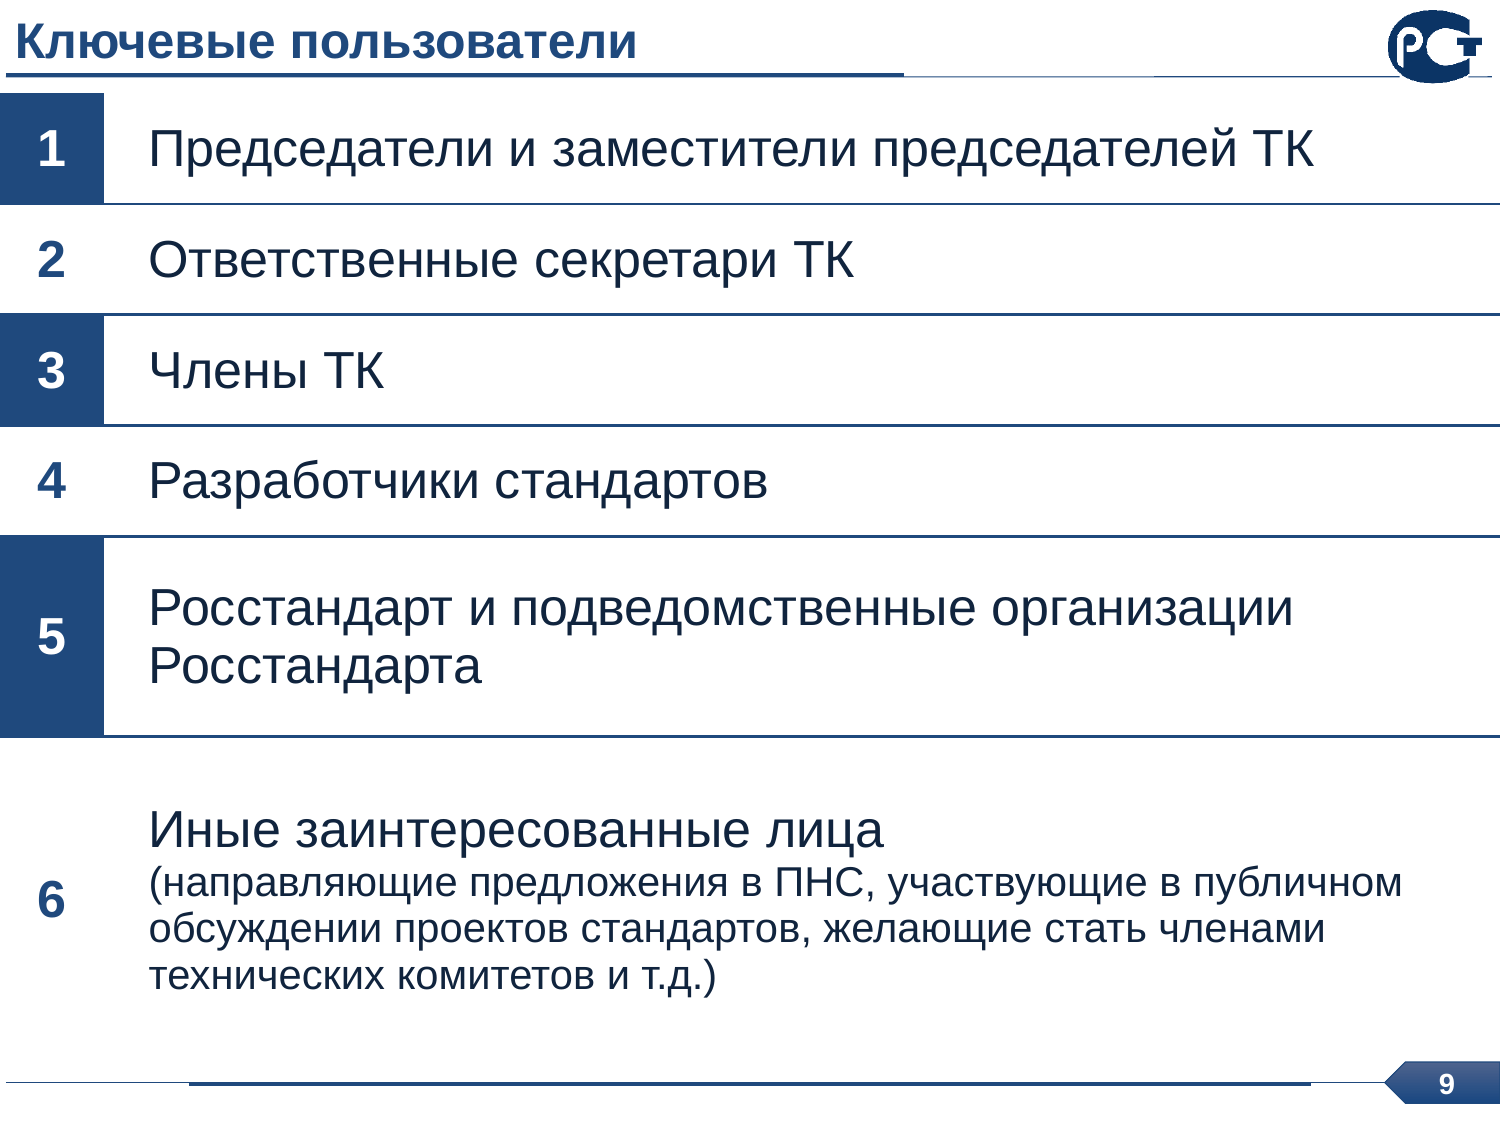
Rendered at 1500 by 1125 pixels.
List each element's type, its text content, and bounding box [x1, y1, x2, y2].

table_cell 5 [0, 538, 104, 735]
table_cell Иные заинтересованные лица (направляющие предложения в ПНС, участвующие в публичном обсуждении проектов стандартов, желающие стать членами технических комитетов и т.д.) [104, 738, 1500, 1062]
table_cell 4 [0, 427, 104, 535]
table_cell 6 [0, 738, 104, 1062]
table_header 1 [0, 93, 104, 203]
table_cell Члены ТК [104, 316, 1500, 424]
table_header Председатели и заместители председателей ТК [104, 93, 1500, 203]
table_cell Разработчики стандартов [104, 427, 1500, 535]
table_cell Росстандарт и подведомственные организации Росстандарта [104, 538, 1500, 735]
slide_number 9 [1384, 1062, 1500, 1104]
table_cell Ответственные секретари ТК [104, 205, 1500, 313]
title Ключевые пользователи [0, 0, 1495, 77]
table_cell 3 [0, 316, 104, 424]
table_cell 2 [0, 205, 104, 313]
